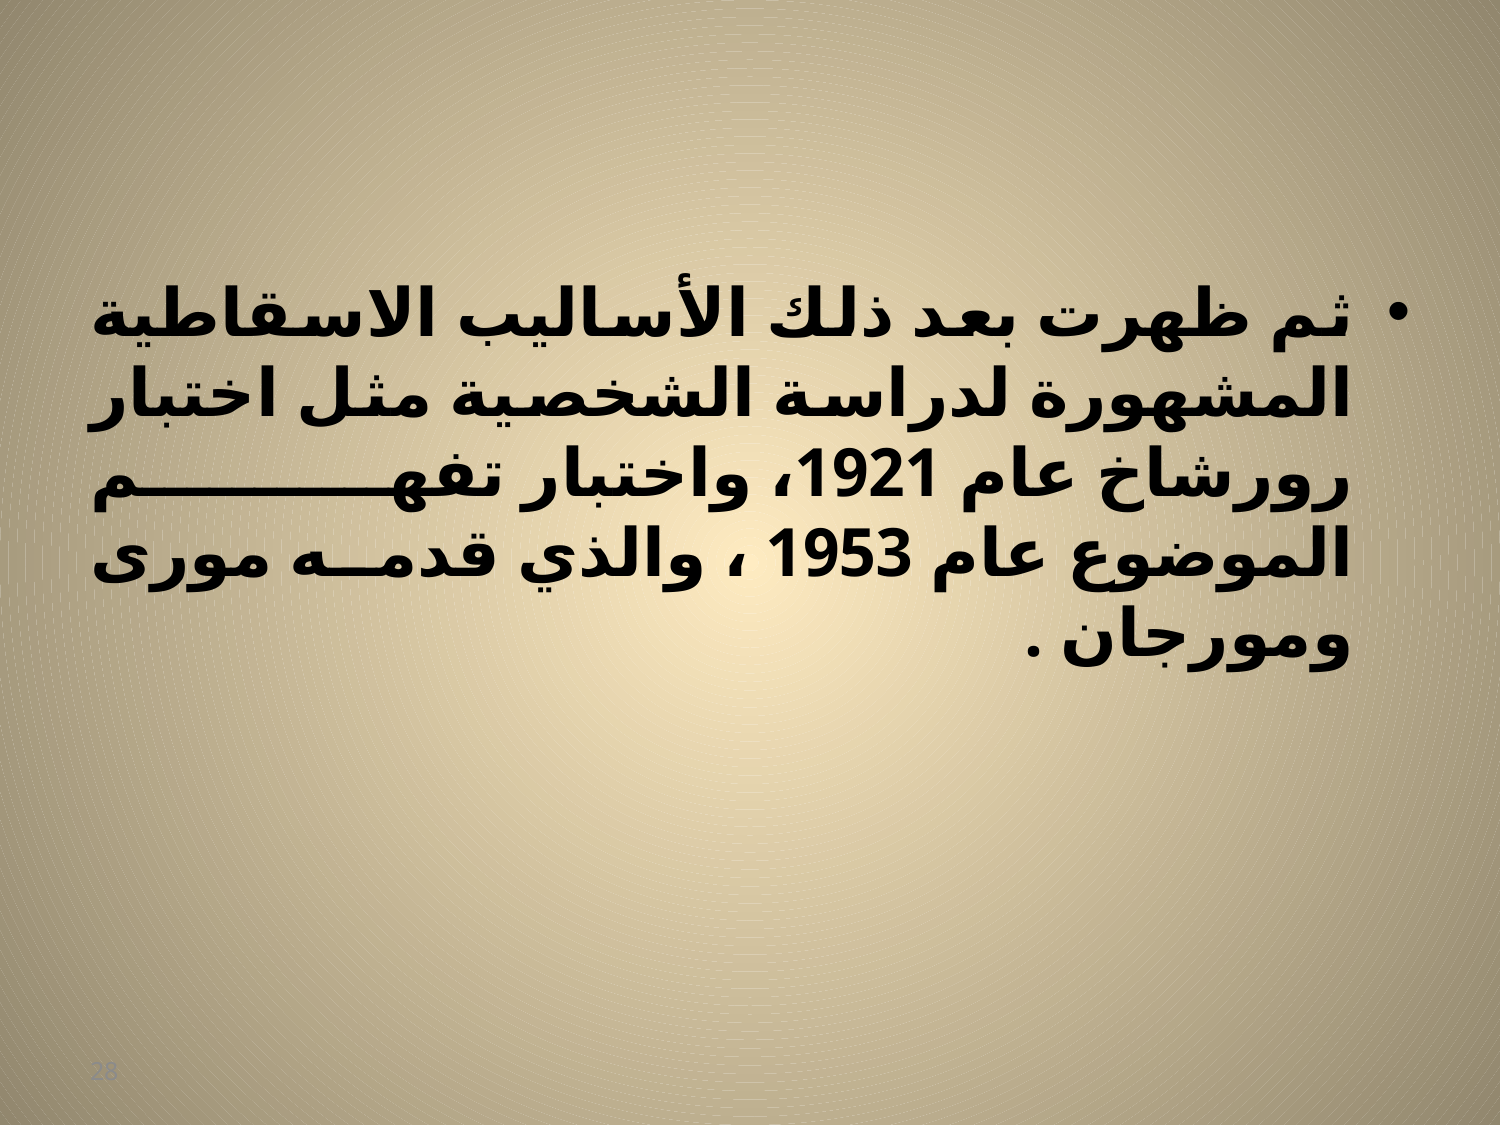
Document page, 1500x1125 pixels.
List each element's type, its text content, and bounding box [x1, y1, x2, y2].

list ثم ظهرت بعد ذلك الأساليب الاسقاطية المشهورة لدراسة الشخصية مثل اختبار رورشاخ عام 1921، واختبار تفهم الموضوع عام 1953 ، والذي قدمه مورى ومورجان . [75, 262, 1425, 1005]
slide_number 28 [75, 1042, 425, 1103]
